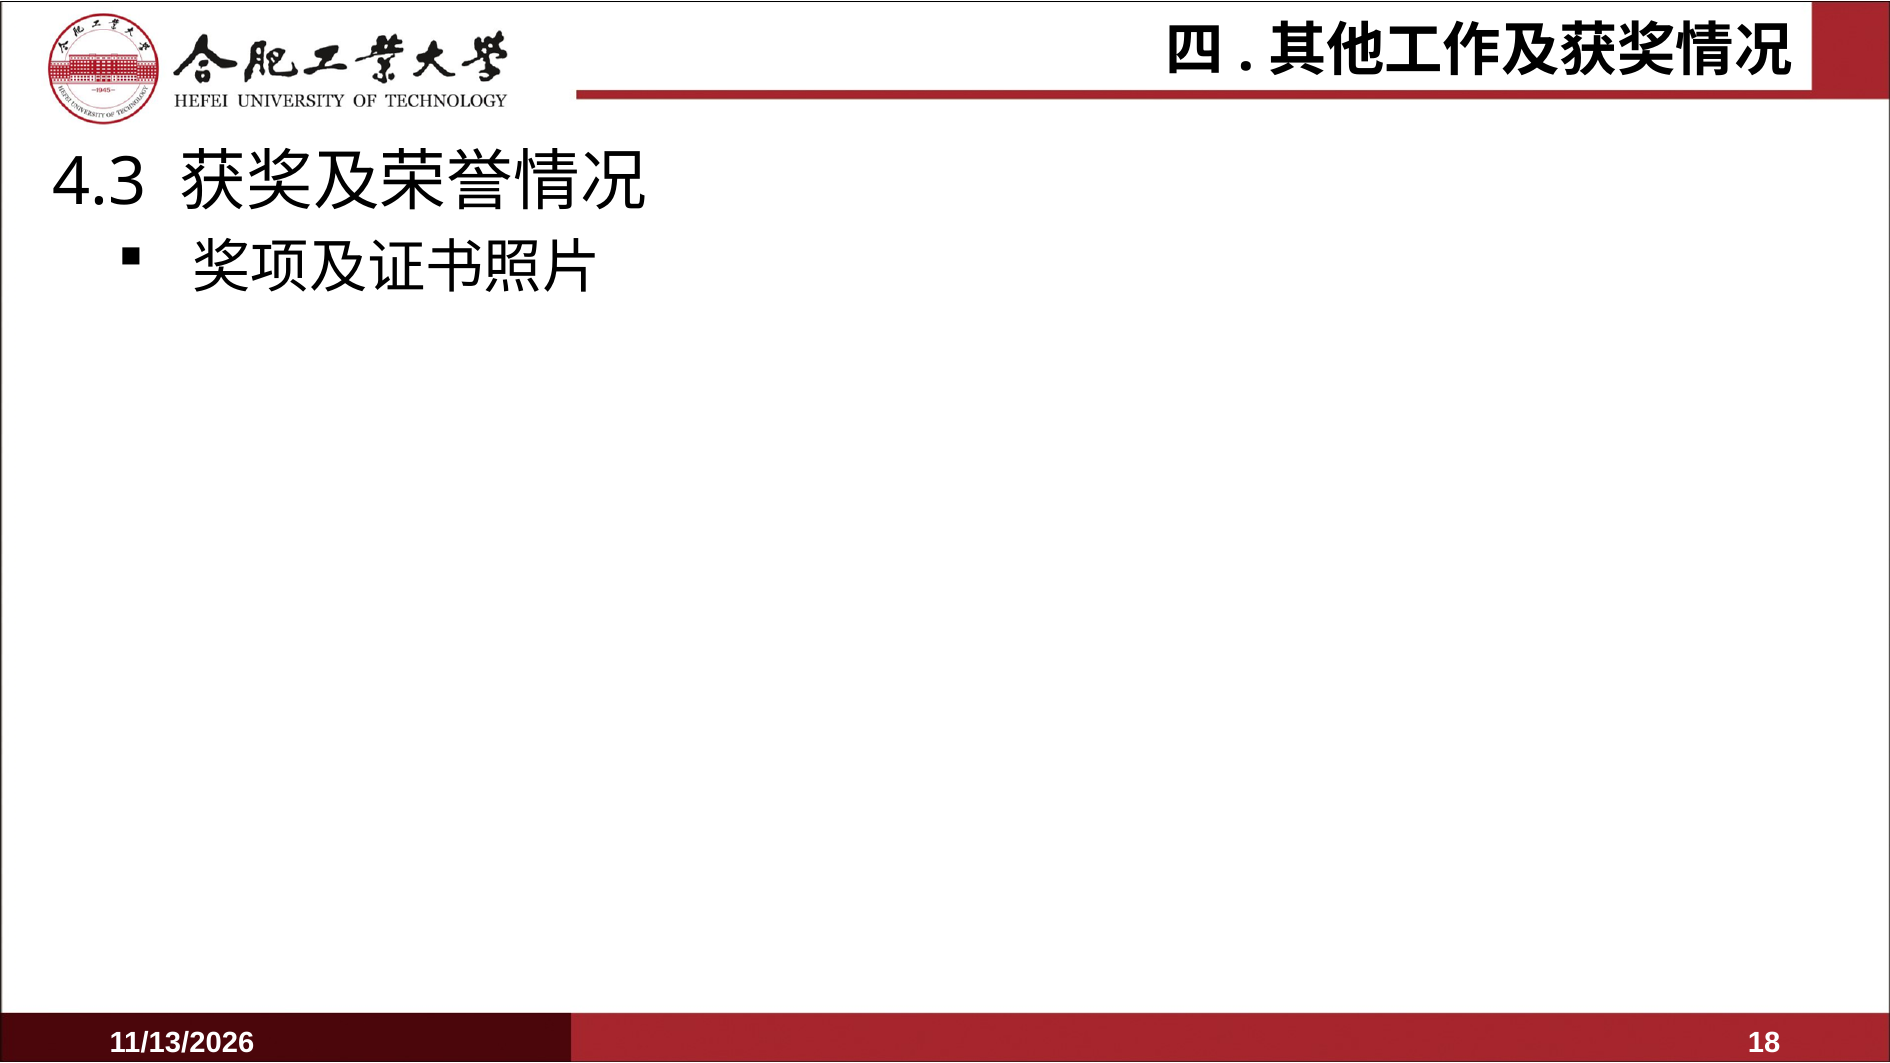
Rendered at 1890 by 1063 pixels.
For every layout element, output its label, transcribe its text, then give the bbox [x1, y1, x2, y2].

list 4.3 获奖及荣誉情况 奖项及证书照片 [37, 129, 1838, 981]
slide_number 17 [1354, 1015, 1796, 1063]
picture [0, 1, 1890, 1062]
title 四.其他工作及获奖情况 [587, 0, 1808, 95]
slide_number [94, 1015, 536, 1063]
